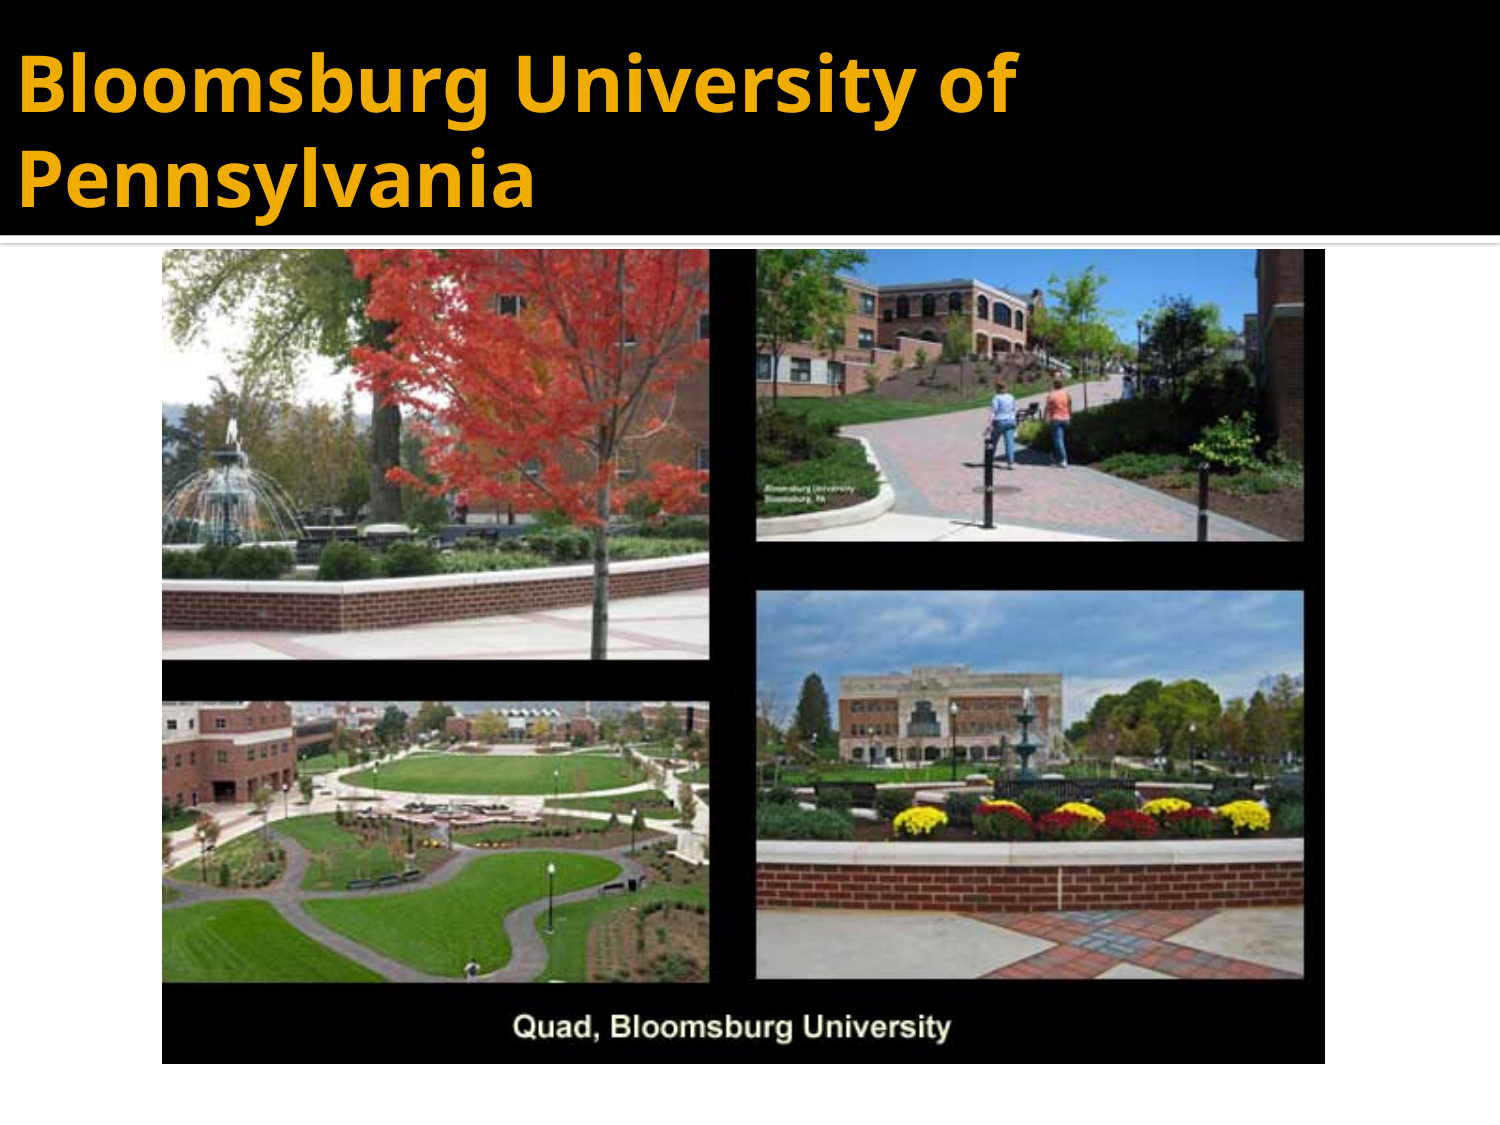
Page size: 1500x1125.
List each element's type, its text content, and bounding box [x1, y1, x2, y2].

title Bloomsburg University of Pennsylvania [0, 25, 1500, 231]
picture [162, 249, 1325, 1064]
